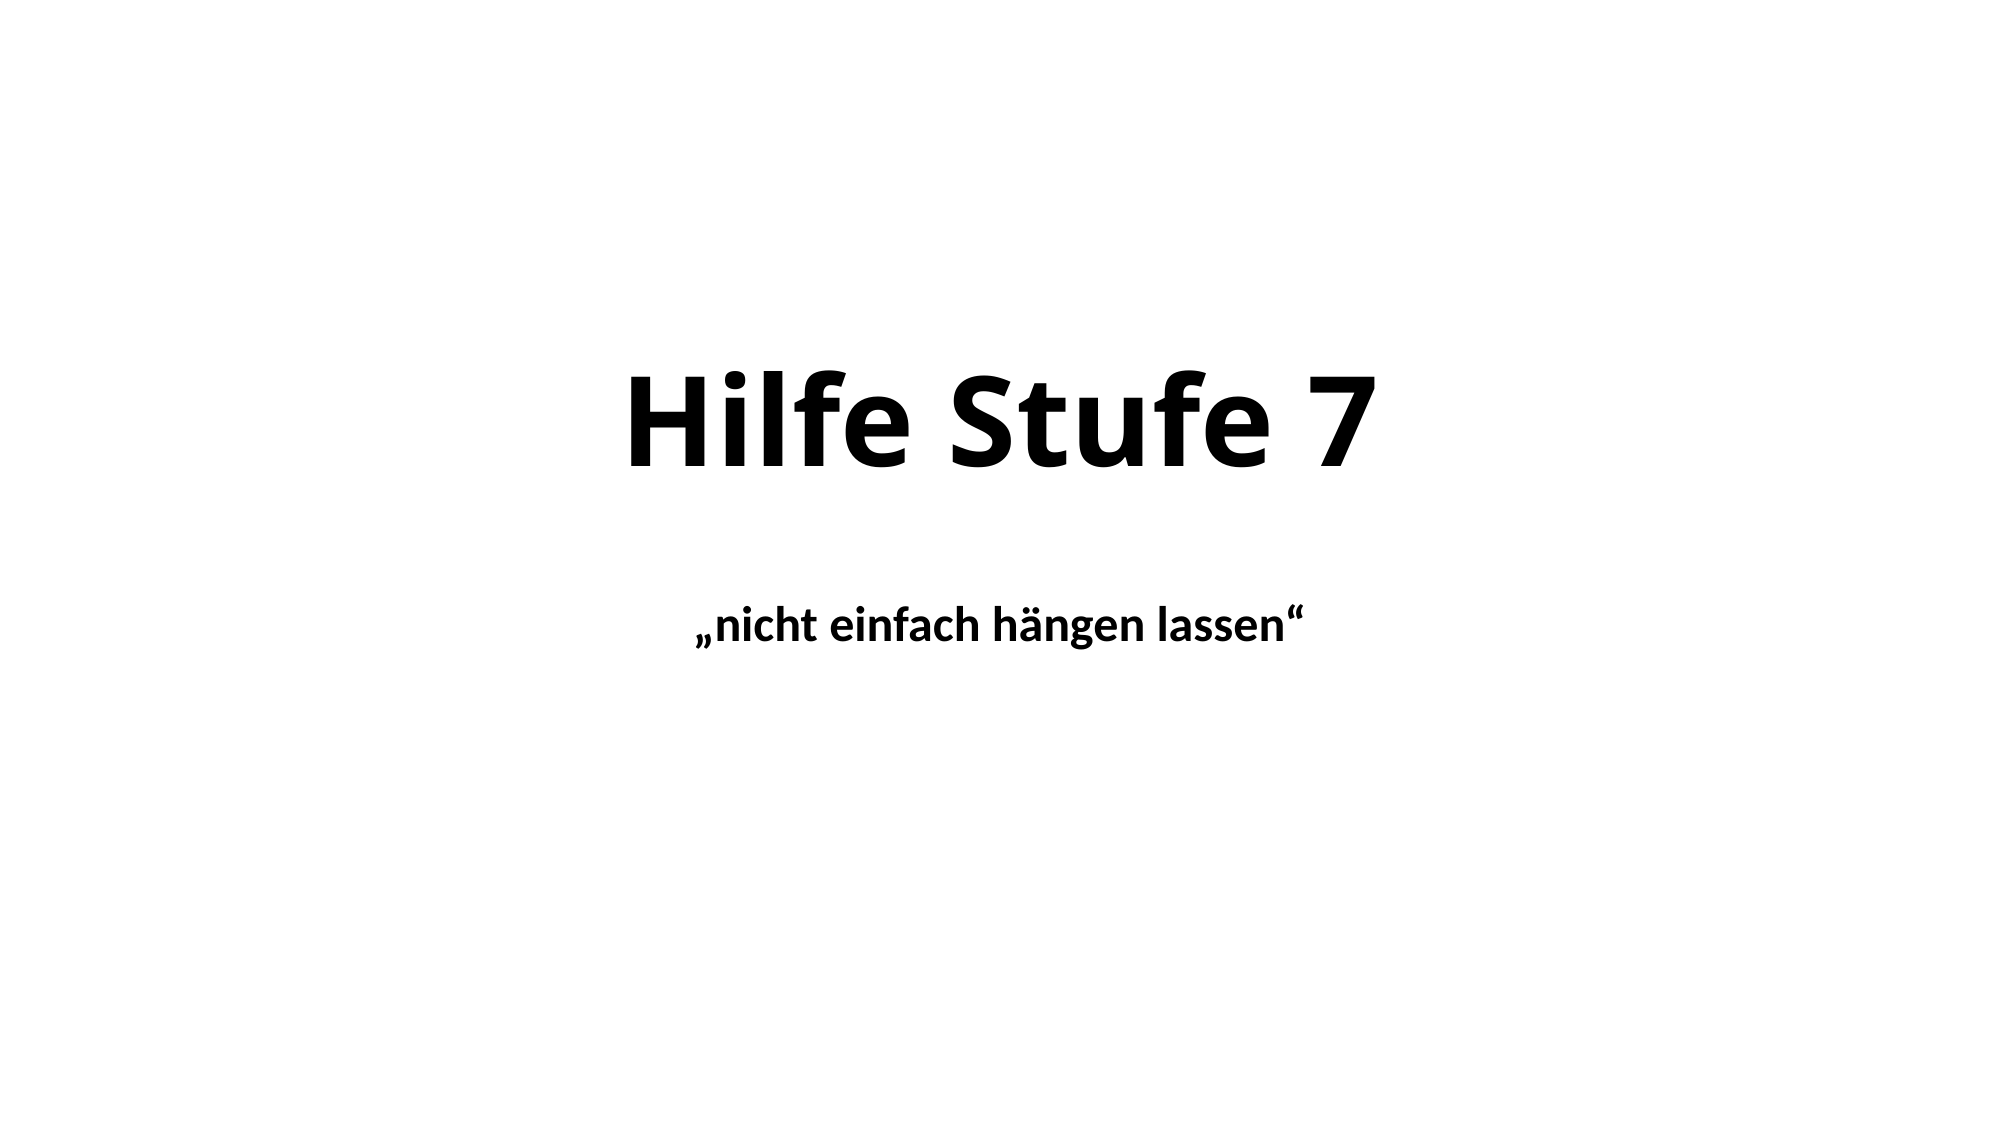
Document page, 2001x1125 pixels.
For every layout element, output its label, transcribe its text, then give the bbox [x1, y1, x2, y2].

subtitle „nicht einfach hängen lassen“ [249, 590, 1750, 863]
title Hilfe Stufe 7 [249, 109, 1750, 501]
